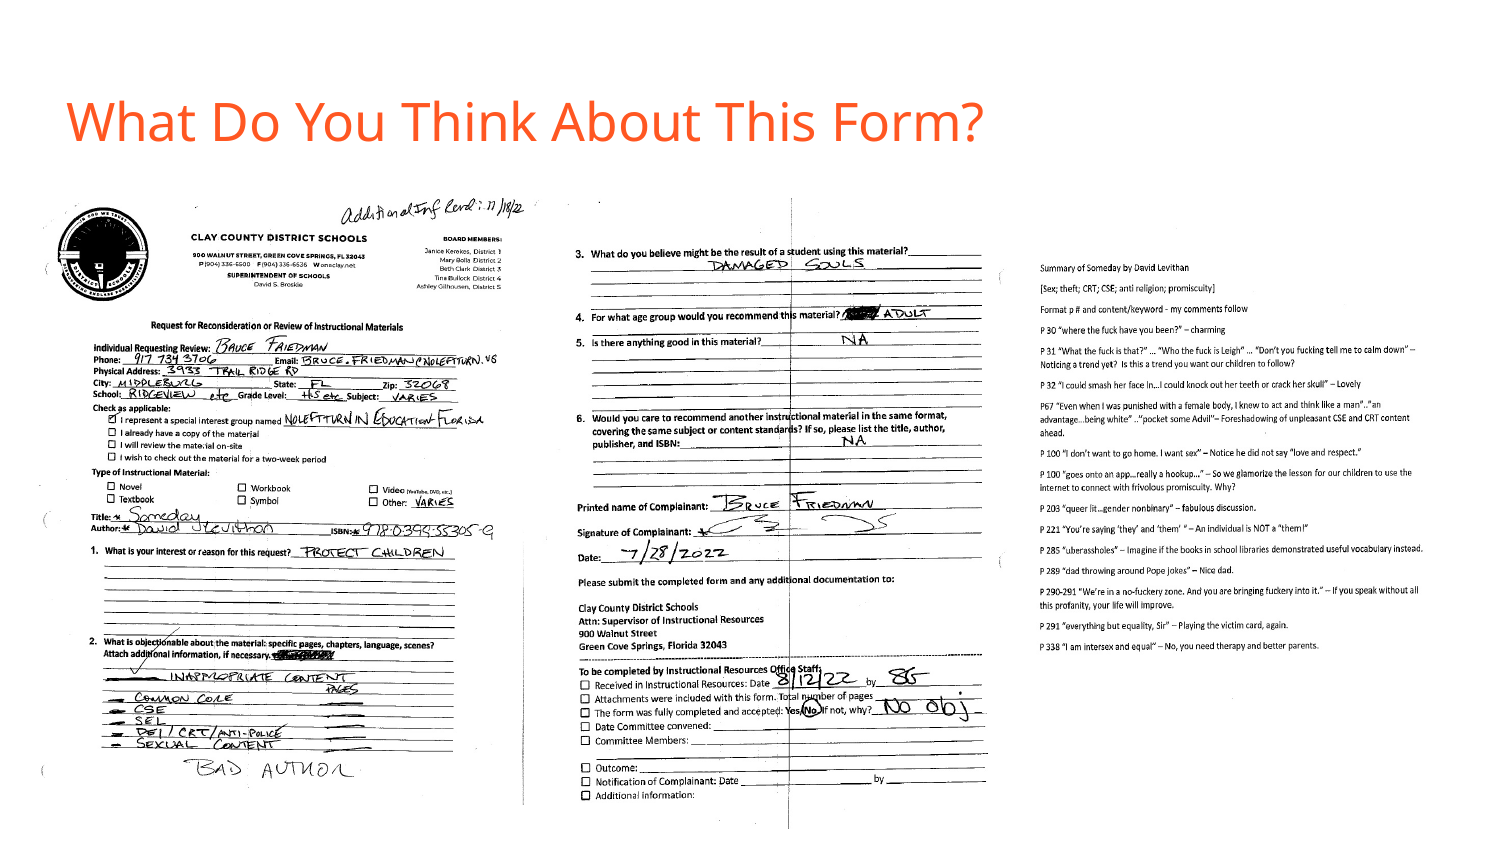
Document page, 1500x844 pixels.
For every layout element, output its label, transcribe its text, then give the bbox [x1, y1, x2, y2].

picture [27, 198, 524, 806]
title What Do You Think About This Form? [51, 72, 1449, 167]
picture [533, 198, 1473, 829]
